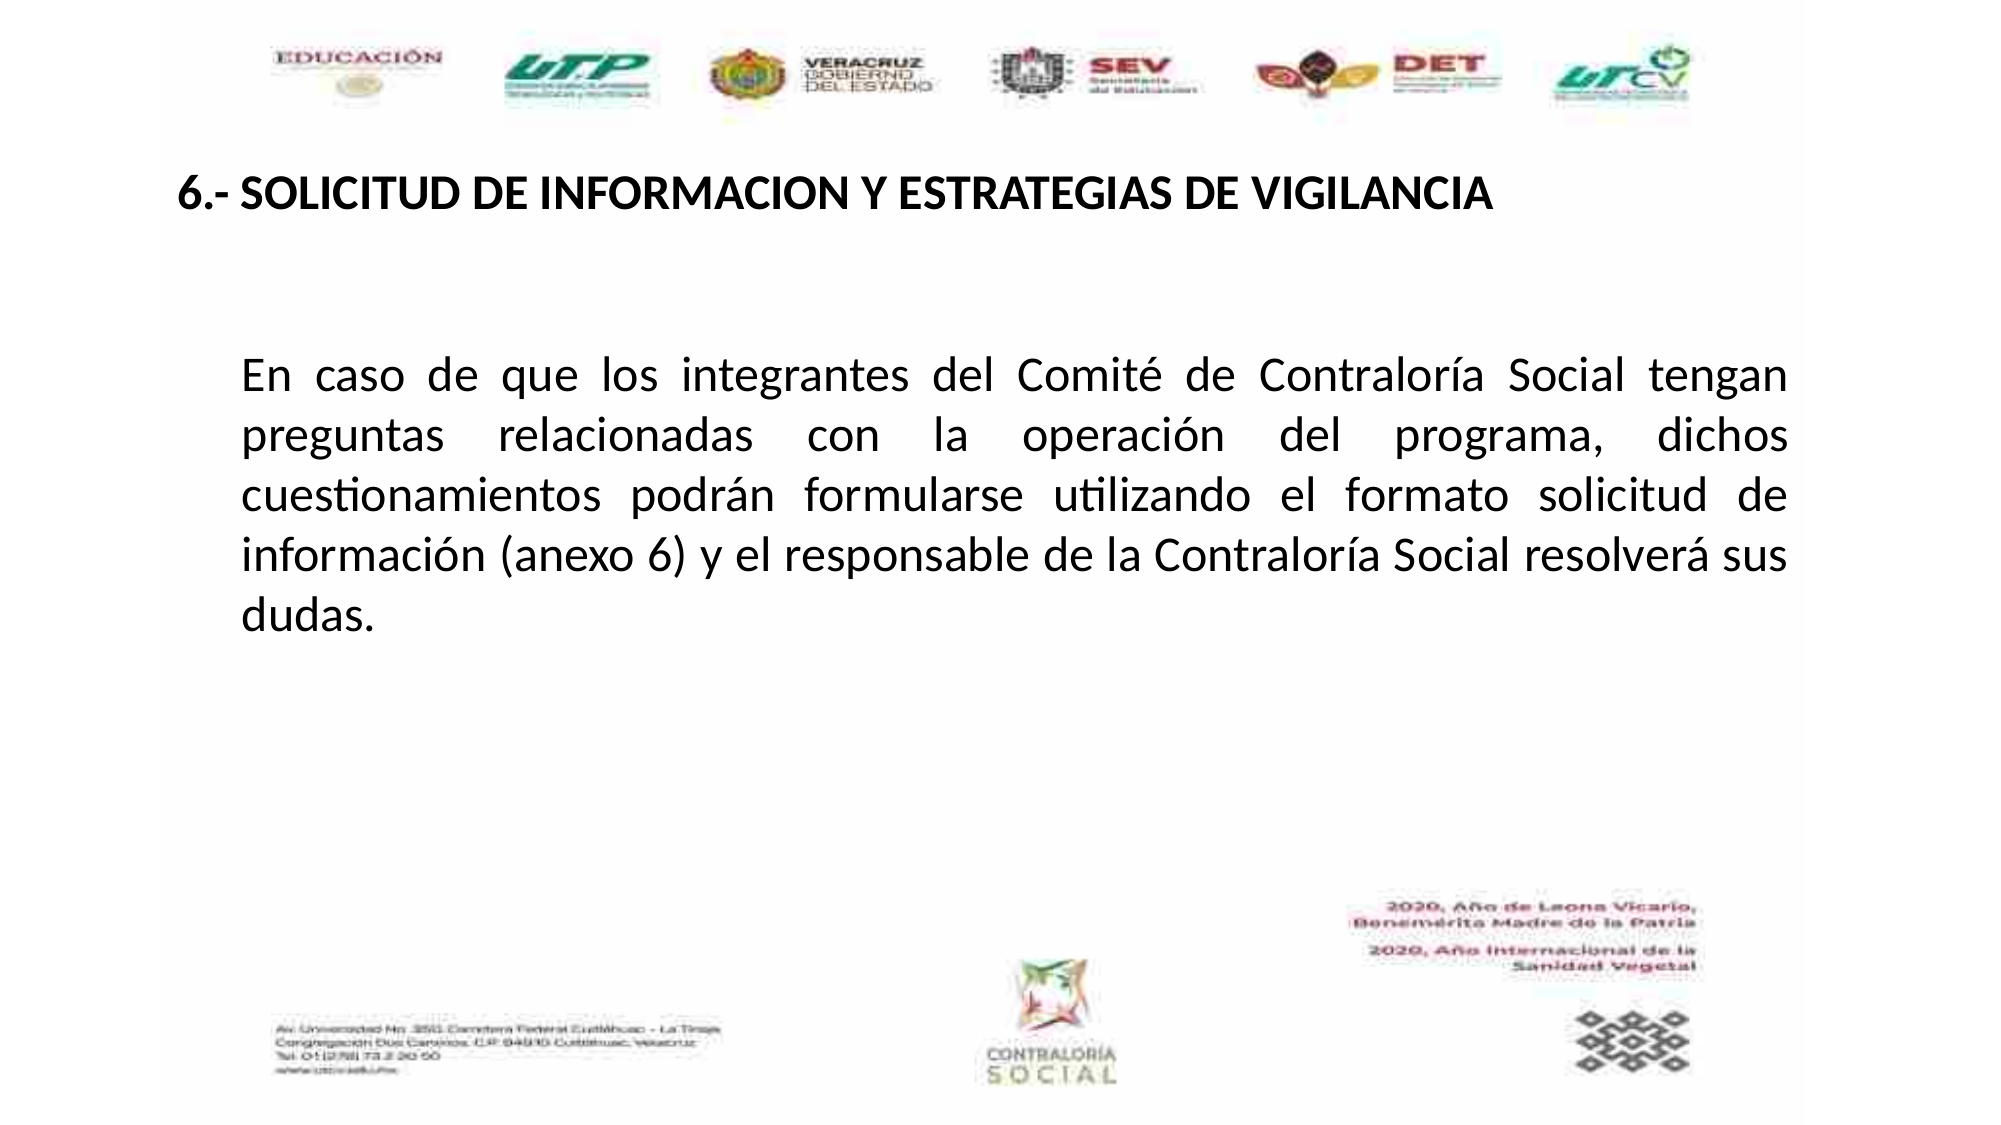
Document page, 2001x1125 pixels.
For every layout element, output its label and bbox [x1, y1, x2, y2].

picture [162, 0, 1805, 1125]
